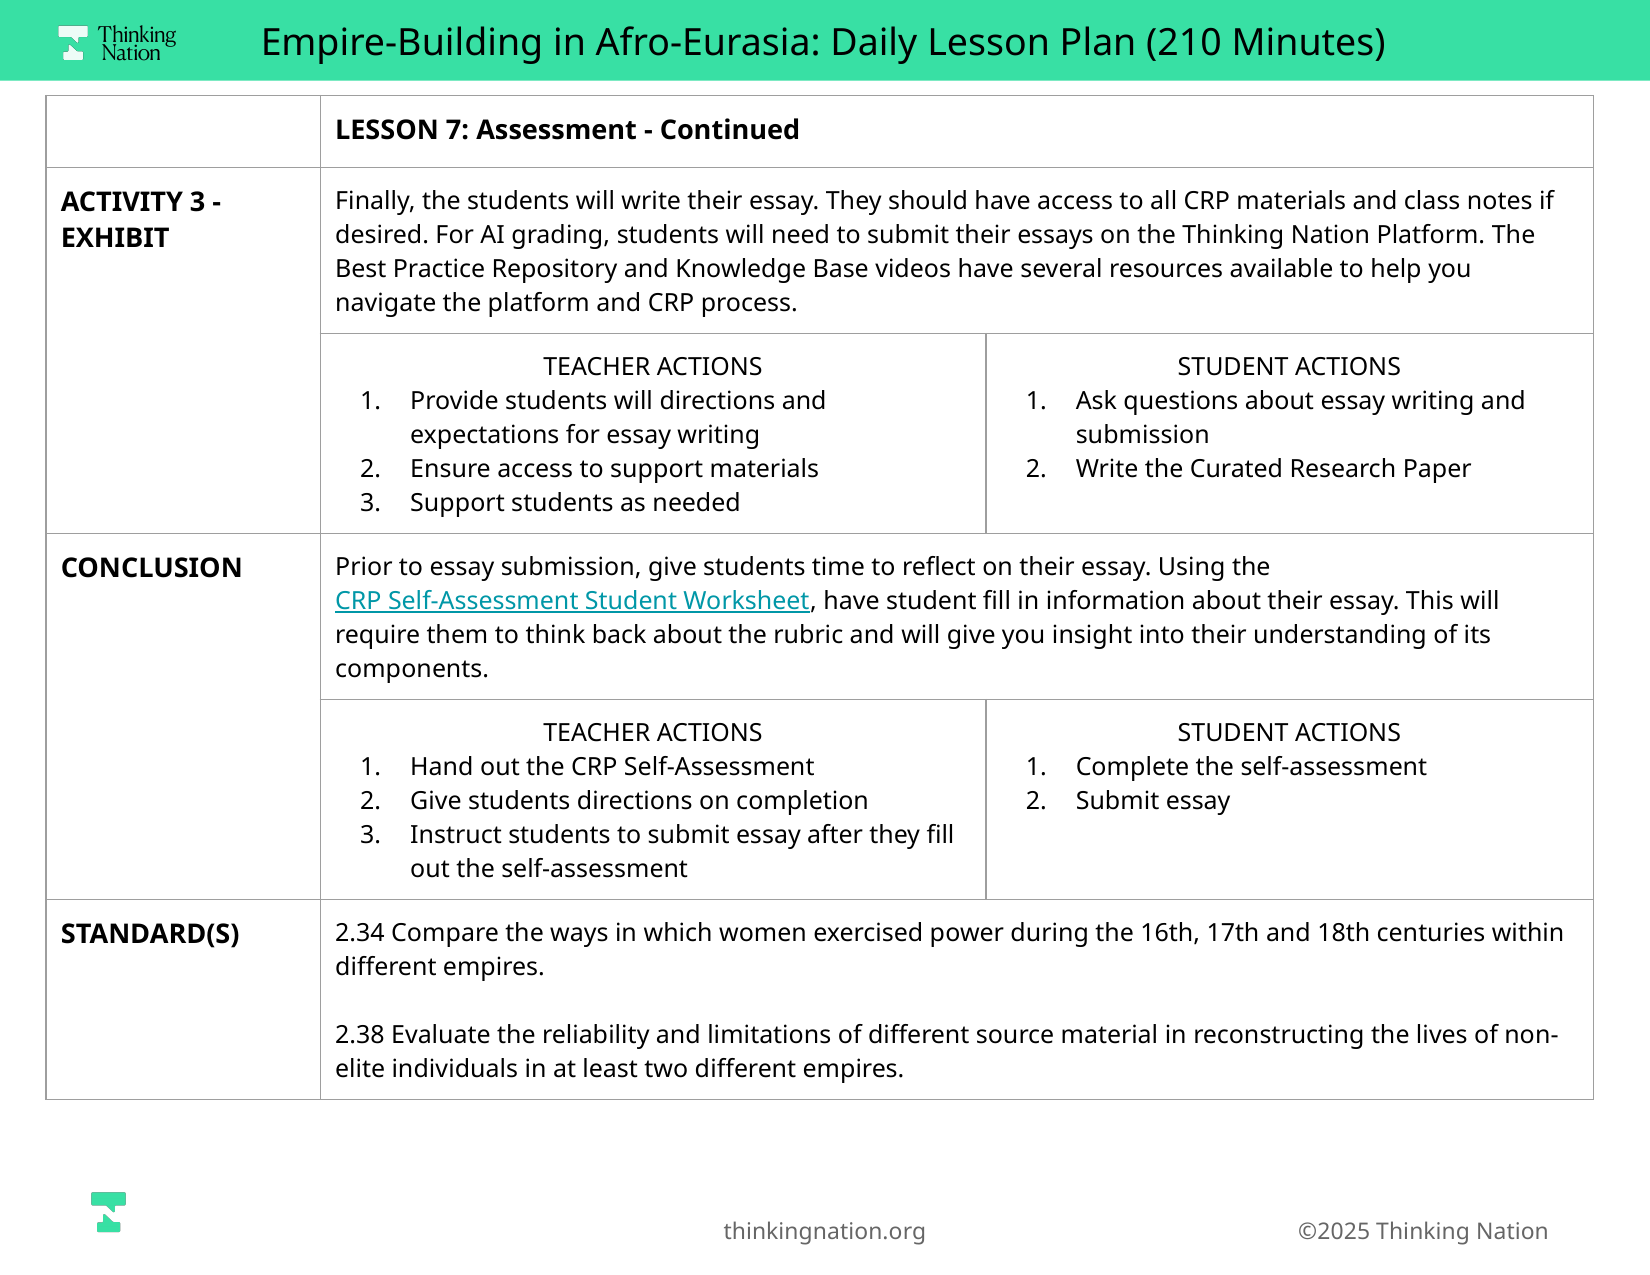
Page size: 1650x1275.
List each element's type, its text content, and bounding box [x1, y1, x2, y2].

table_cell Prior to essay submission, give students time to reflect on their essay. Using the CRP Self-Assessment Student Worksheet, have student fill in information about their essay. This will require them to think back about the rubric and will give you insight into their understanding of its components. [321, 534, 1593, 699]
table_header [47, 96, 320, 167]
table_cell STANDARD(S) [47, 900, 320, 1099]
table_cell ACTIVITY 3 - EXHIBIT [47, 168, 320, 533]
table_cell STUDENT ACTIONS Complete the self-assessment Submit essay [987, 700, 1593, 899]
table_cell CONCLUSION [47, 534, 320, 899]
table_header LESSON 7: Assessment - Continued [321, 96, 1593, 167]
text_box Empire-Building in Afro-Eurasia: Daily Lesson Plan (210 Minutes) [0, 0, 1650, 81]
table_cell Finally, the students will write their essay. They should have access to all CRP materials and class notes if desired. For AI grading, students will need to submit their essays on the Thinking Nation Platform. The Best Practice Repository and Knowledge Base videos have several resources available to help you navigate the platform and CRP process. [321, 168, 1593, 333]
text_box ©2025 Thinking Nation [1174, 1200, 1566, 1240]
table_cell STUDENT ACTIONS Ask questions about essay writing and submission Write the Curated Research Paper [987, 334, 1593, 533]
table_cell TEACHER ACTIONS Hand out the CRP Self-Assessment Give students directions on completion Instruct students to submit essay after they fill out the self-assessment [321, 700, 985, 899]
text_box thinkingnation.org [629, 1200, 1021, 1240]
table_cell TEACHER ACTIONS Provide students will directions and expectations for essay writing Ensure access to support materials Support students as needed [321, 334, 985, 533]
table_cell 2.34 Compare the ways in which women exercised power during the 16th, 17th and 18th centuries within different empires. 2.38 Evaluate the reliability and limitations of different source material in reconstructing the lives of non-elite individuals in at least two different empires. [321, 900, 1593, 1099]
picture [80, 1184, 136, 1240]
picture [45, 14, 180, 85]
